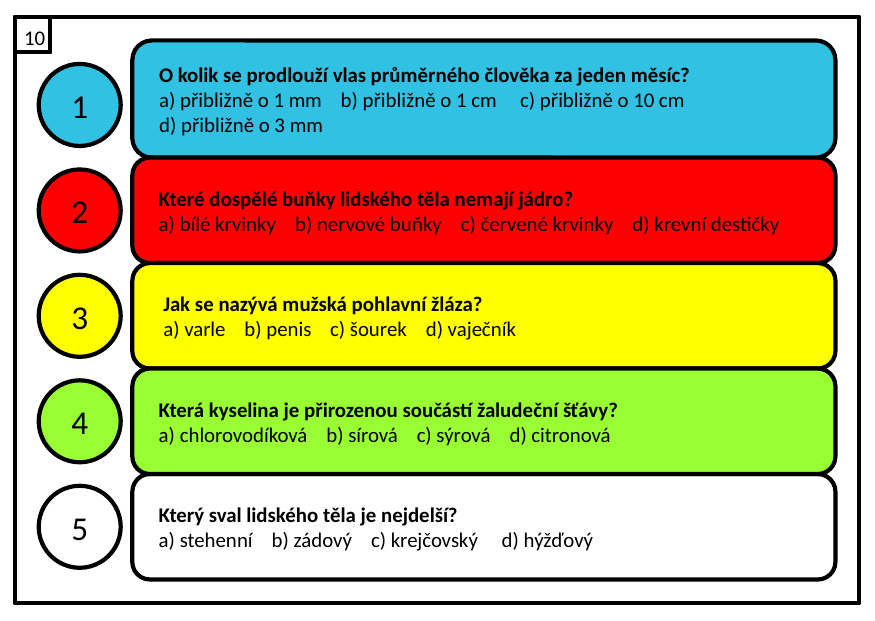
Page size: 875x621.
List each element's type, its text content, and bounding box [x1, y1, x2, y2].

text_box 4 [36, 378, 123, 465]
text_box 10 [0, 17, 63, 57]
text_box Jak se nazývá mužská pohlavní žláza? a) varle b) penis c) šourek d) vaječník [130, 260, 838, 368]
text_box 3 [36, 272, 123, 359]
text_box 1 [36, 61, 123, 149]
text_box 2 [36, 167, 123, 254]
text_box O kolik se prodlouží vlas průměrného člověka za jeden měsíc? a) přibližně o 1 mm b) přibližně o 1 cm c) přibližně o 10 cm d) přibližně o 3 mm [130, 38, 838, 157]
text_box Která kyselina je přirozenou součástí žaludeční šťávy? a) chlorovodíková b) sírová c) sýrová d) citronová [130, 366, 838, 477]
text_box 5 [36, 483, 123, 570]
text_box Které dospělé buňky lidského těla nemají jádro? a) bílé krvinky b) nervové buňky c) červené krvinky d) krevní destičky [130, 155, 838, 263]
text_box Který sval lidského těla je nejdelší? a) stehenní b) zádový c) krejčovský d) hýžďový [130, 474, 838, 582]
text_box [13, 15, 861, 605]
